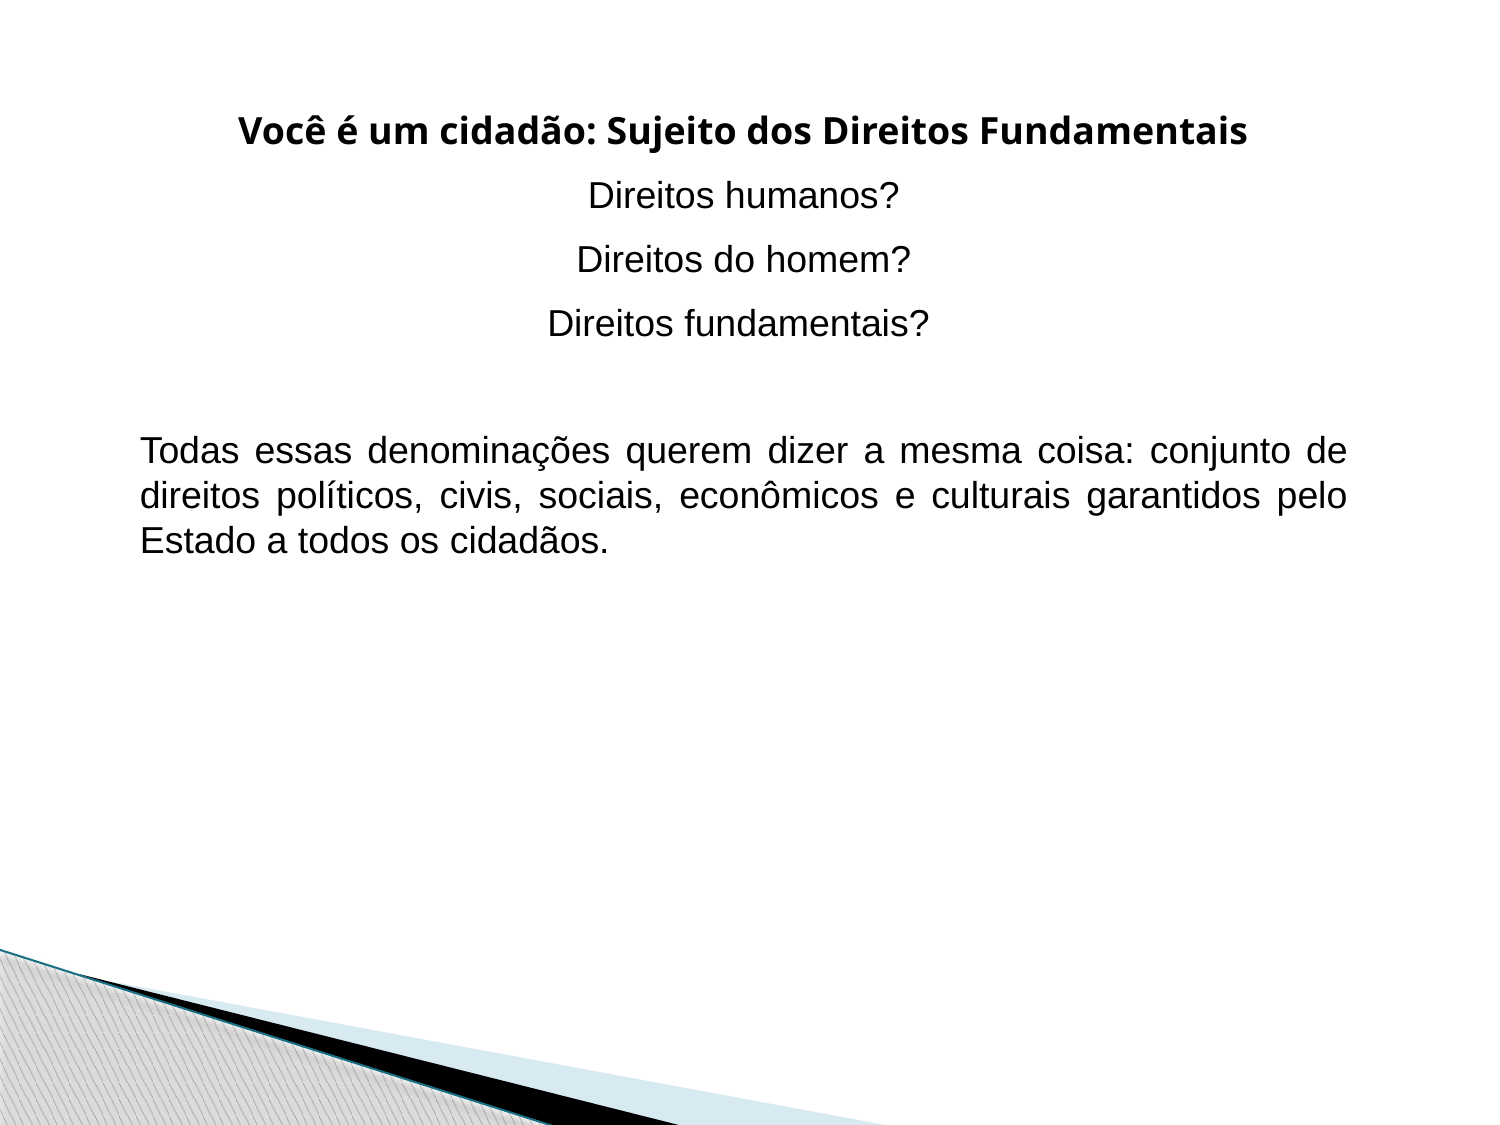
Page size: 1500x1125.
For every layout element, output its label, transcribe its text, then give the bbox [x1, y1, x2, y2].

text_box Você é um cidadão: Sujeito dos Direitos Fundamentais Direitos humanos? Direitos do homem? Direitos fundamentais? Todas essas denominações querem dizer a mesma coisa: conjunto de direitos políticos, civis, sociais, econômicos e culturais garantidos pelo Estado a todos os cidadãos. [125, 99, 1363, 633]
